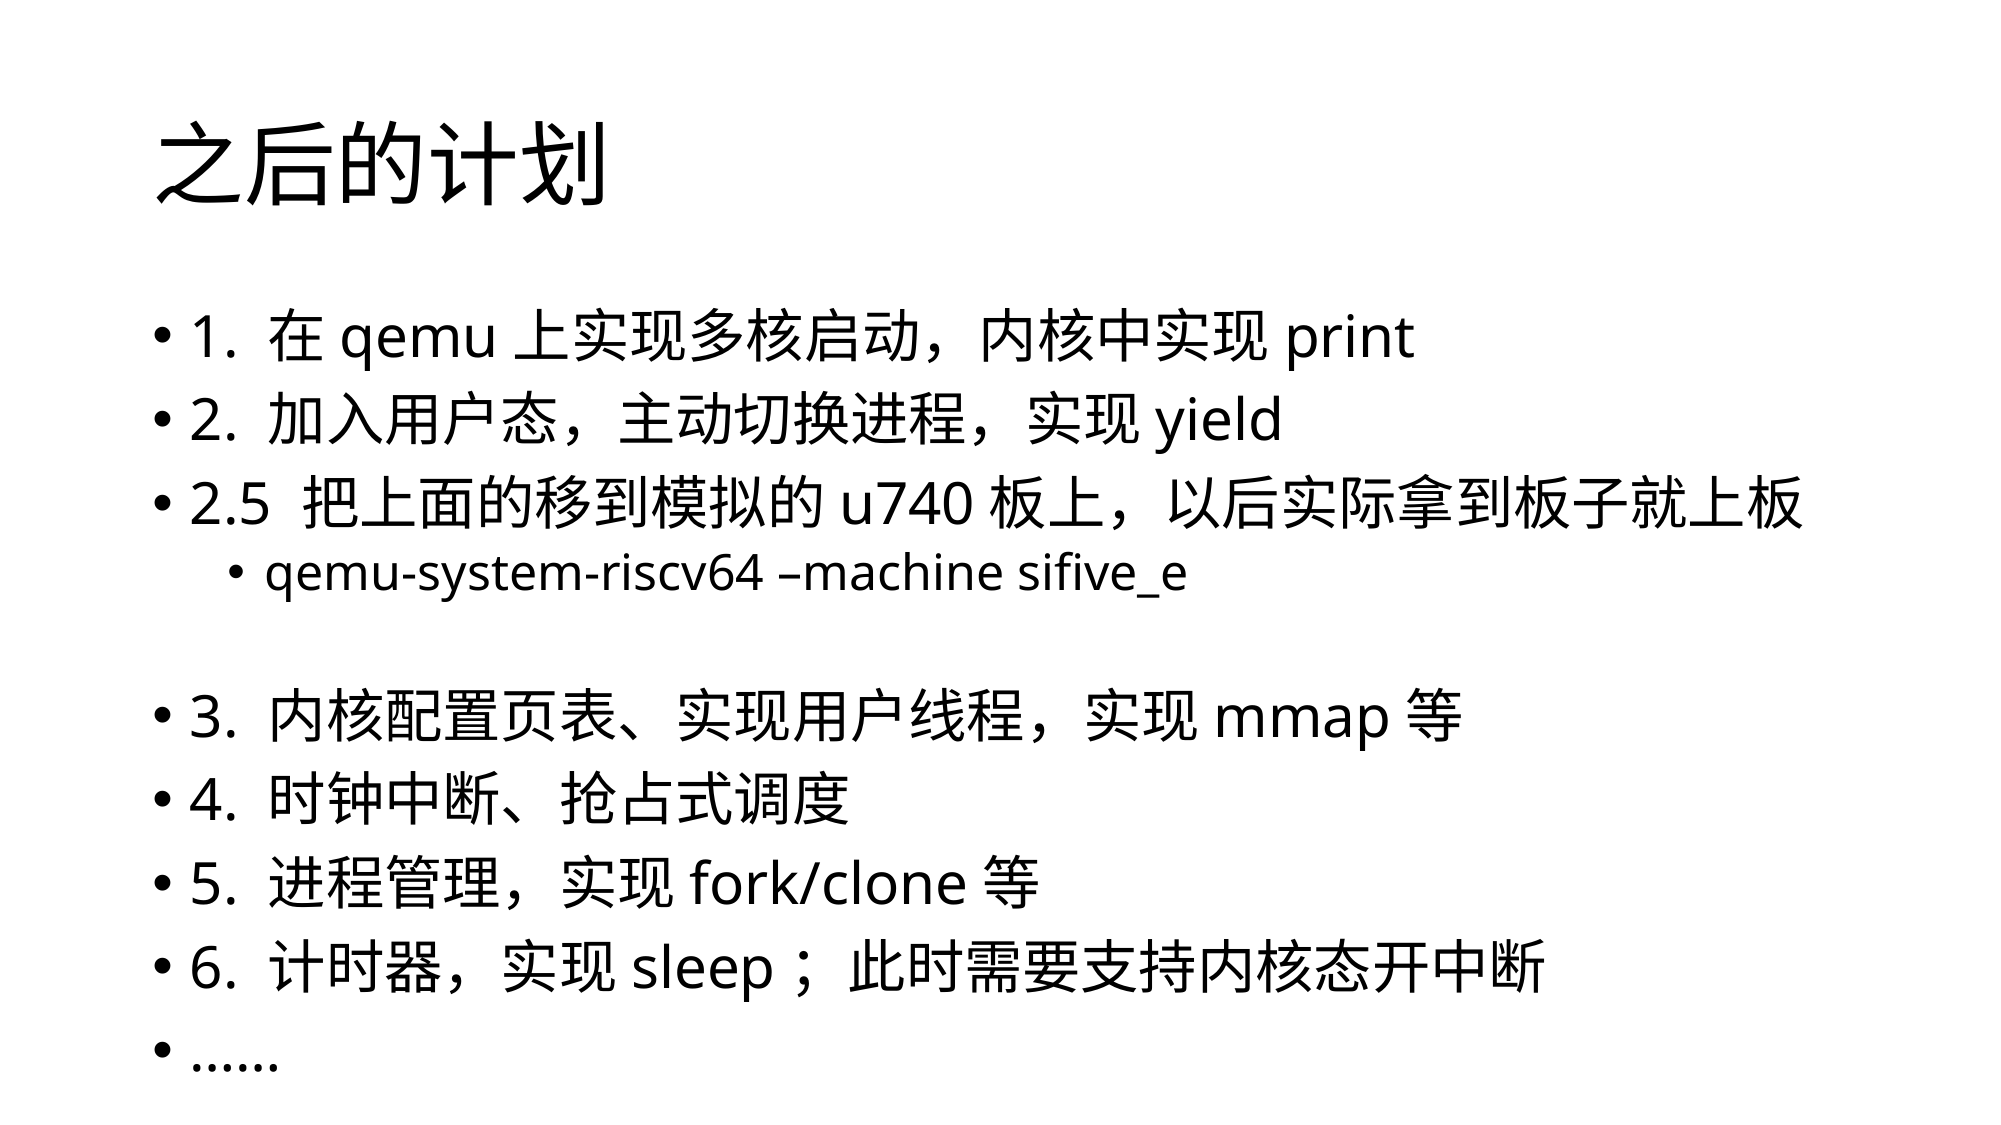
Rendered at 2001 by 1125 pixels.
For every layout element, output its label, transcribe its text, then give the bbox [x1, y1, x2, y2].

list 1. 在qemu上实现多核启动，内核中实现print 2. 加入用户态，主动切换进程，实现yield 2.5 把上面的移到模拟的u740板上，以后实际拿到板子就上板 qemu-system-riscv64 –machine sifive_e 3. 内核配置页表、实现用户线程，实现mmap等 4. 时钟中断、抢占式调度 5. 进程管理，实现fork/clone等 6. 计时器，实现sleep；此时需要支持内核态开中断 …… [137, 299, 1863, 1125]
title 之后的计划 [137, 59, 1863, 278]
